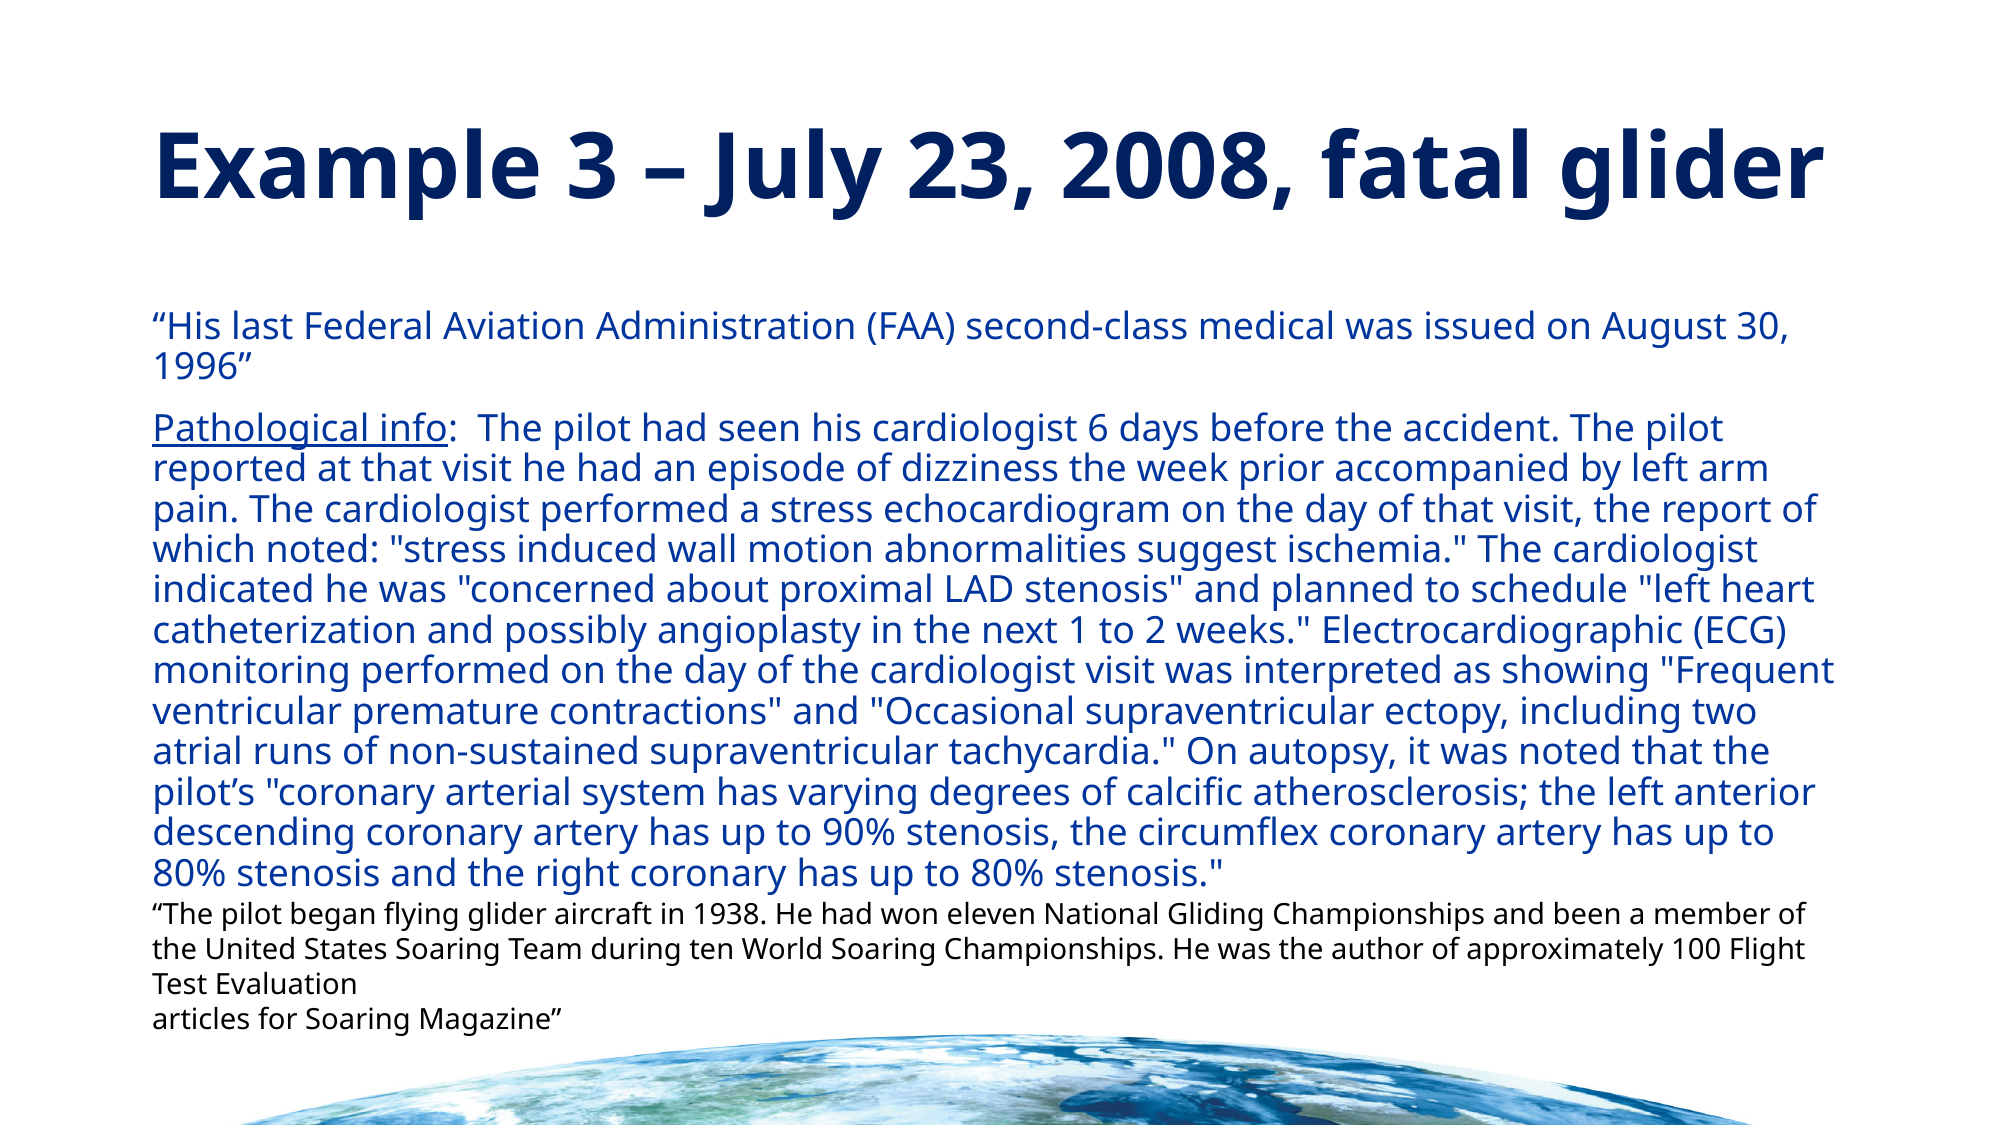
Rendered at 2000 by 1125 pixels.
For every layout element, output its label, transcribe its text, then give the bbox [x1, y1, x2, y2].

text_box “The pilot began flying glider aircraft in 1938. He had won eleven National Gliding Championships and been a member of the United States Soaring Team during ten World Soaring Championships. He was the author of approximately 100 Flight Test Evaluation articles for Soaring Magazine” [137, 888, 1862, 1043]
list “His last Federal Aviation Administration (FAA) second-class medical was issued on August 30, 1996” Pathological info: The pilot had seen his cardiologist 6 days before the accident. The pilot reported at that visit he had an episode of dizziness the week prior accompanied by left arm pain. The cardiologist performed a stress echocardiogram on the day of that visit, the report of which noted: "stress induced wall motion abnormalities suggest ischemia." The cardiologist indicated he was "concerned about proximal LAD stenosis" and planned to schedule "left heart catheterization and possibly angioplasty in the next 1 to 2 weeks." Electrocardiographic (ECG) monitoring performed on the day of the cardiologist visit was interpreted as showing "Frequent ventricular premature contractions" and "Occasional supraventricular ectopy, including two atrial runs of non-sustained supraventricular tachycardia." On autopsy, it was noted that the pilot’s "coronary arterial system has varying degrees of calcific atherosclerosis; the left anterior descending coronary artery has up to 90% stenosis, the circumflex coronary artery has up to 80% stenosis and the right coronary has up to 80% stenosis." [137, 299, 1862, 888]
title Example 3 – July 23, 2008, fatal glider [137, 59, 1862, 278]
picture [0, 1013, 2000, 1125]
